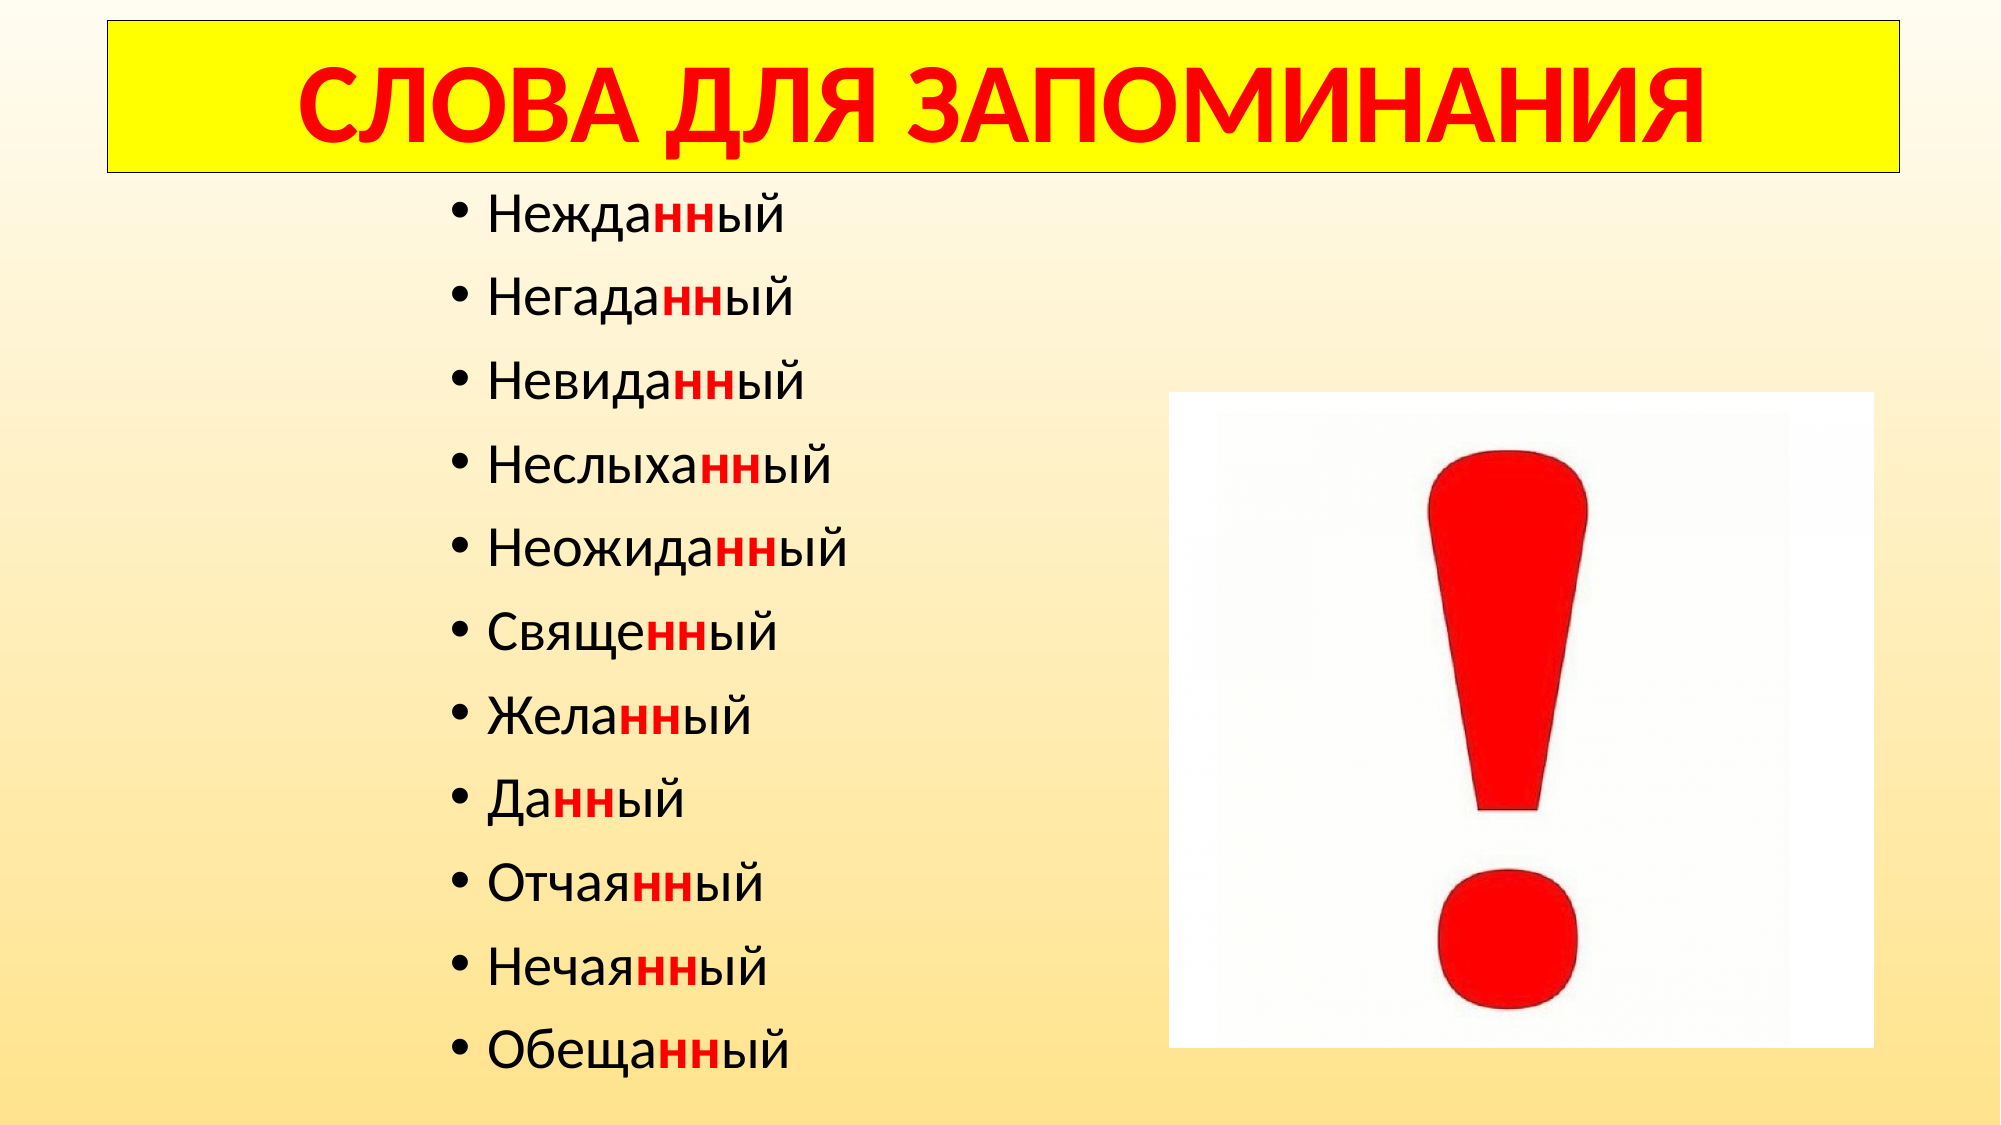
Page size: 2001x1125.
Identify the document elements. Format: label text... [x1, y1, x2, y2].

picture [1169, 392, 1874, 1048]
text_box СЛОВА ДЛЯ ЗАПОМИНАНИЯ [107, 20, 1900, 173]
list Нежданный Негаданный Невиданный Неслыханный Неожиданный Священный Желанный Данный Отчаянный Нечаянный Обещанный [434, 174, 1848, 1099]
